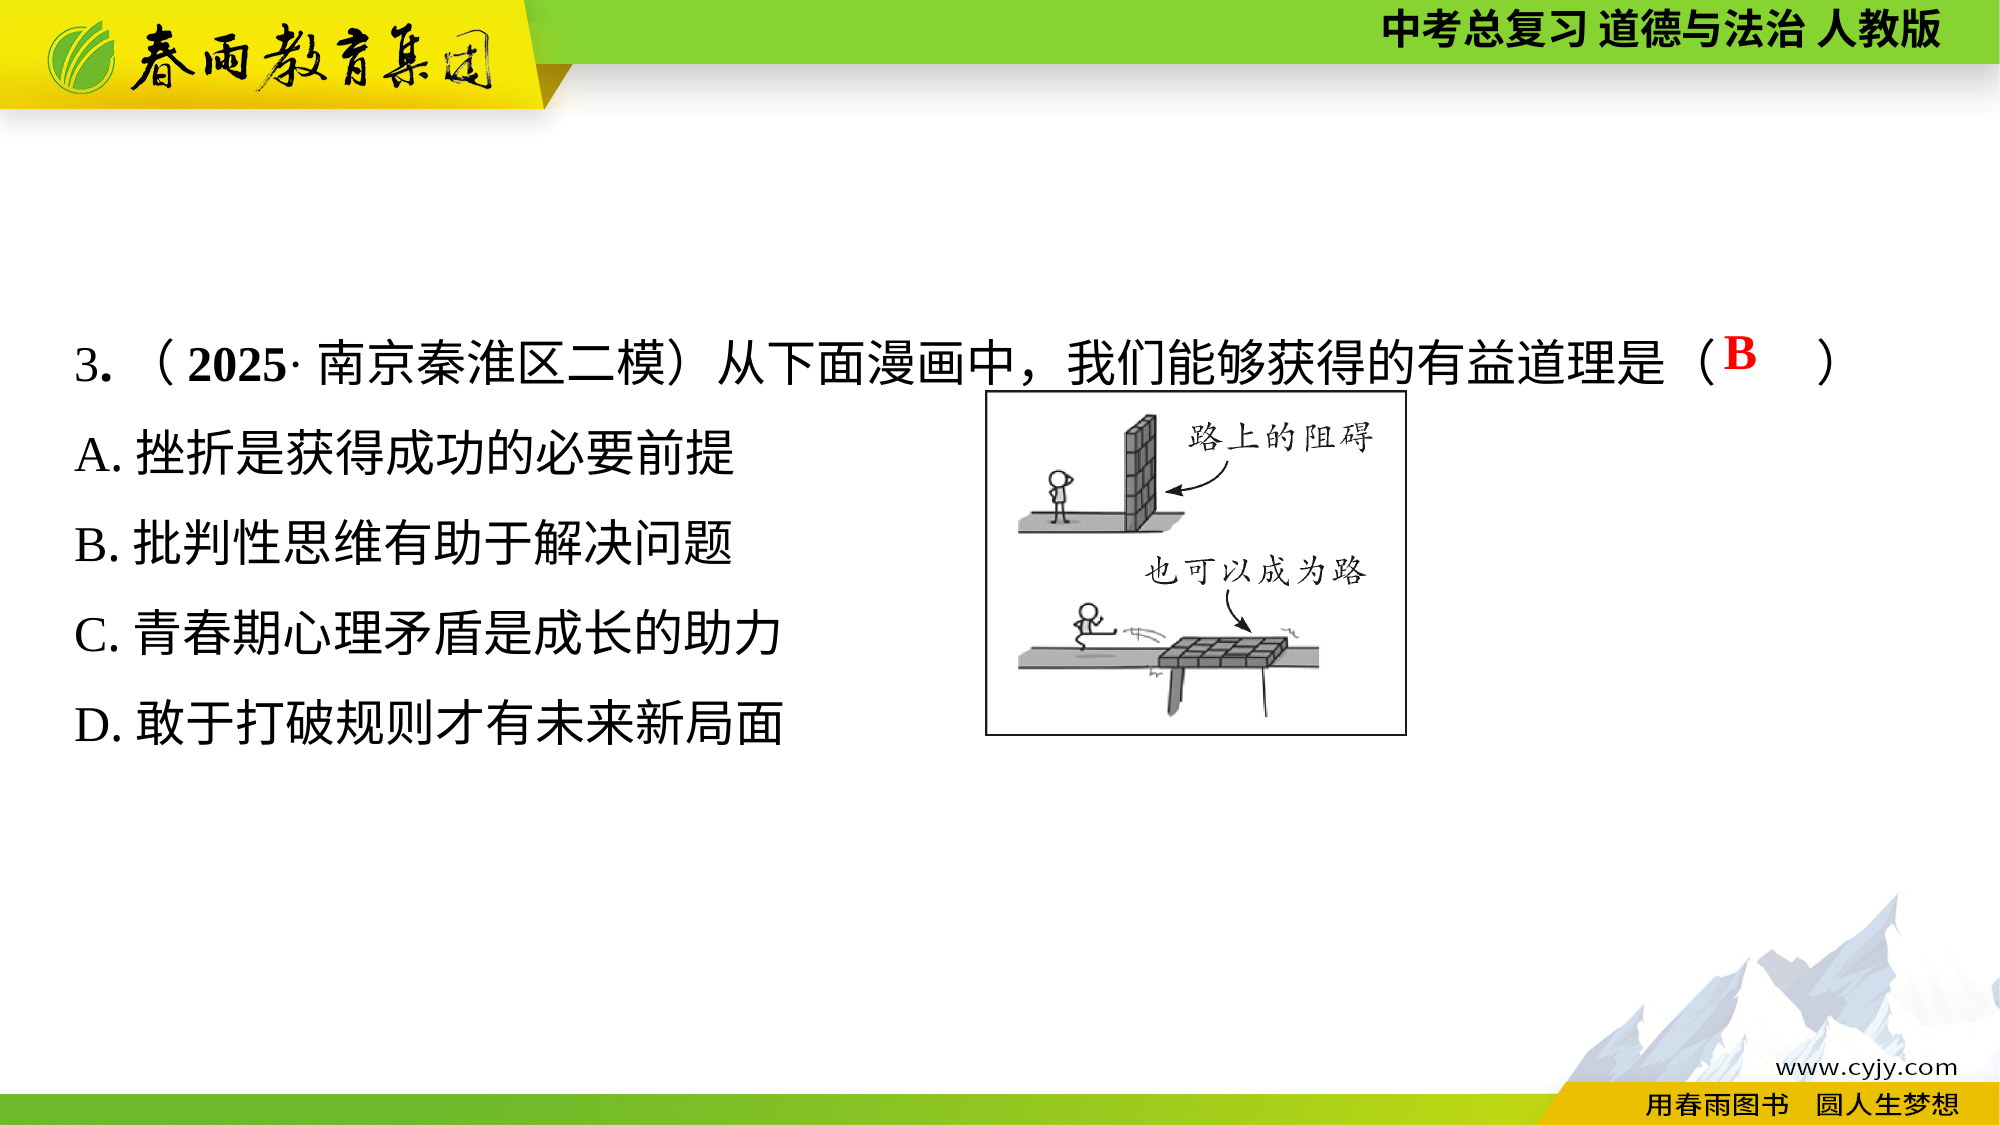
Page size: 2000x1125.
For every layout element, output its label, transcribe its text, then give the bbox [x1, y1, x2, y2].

picture [0, 0, 2000, 1125]
text_box B [1709, 312, 1773, 388]
list 3.（2025·南京秦淮区二模）从下面漫画中，我们能够获得的有益道理是（ ） A.挫折是获得成功的必要前提 B.批判性思维有助于解决问题 C.青春期心理矛盾是成长的助力 D.敢于打破规则才有未来新局面 [59, 293, 1944, 752]
